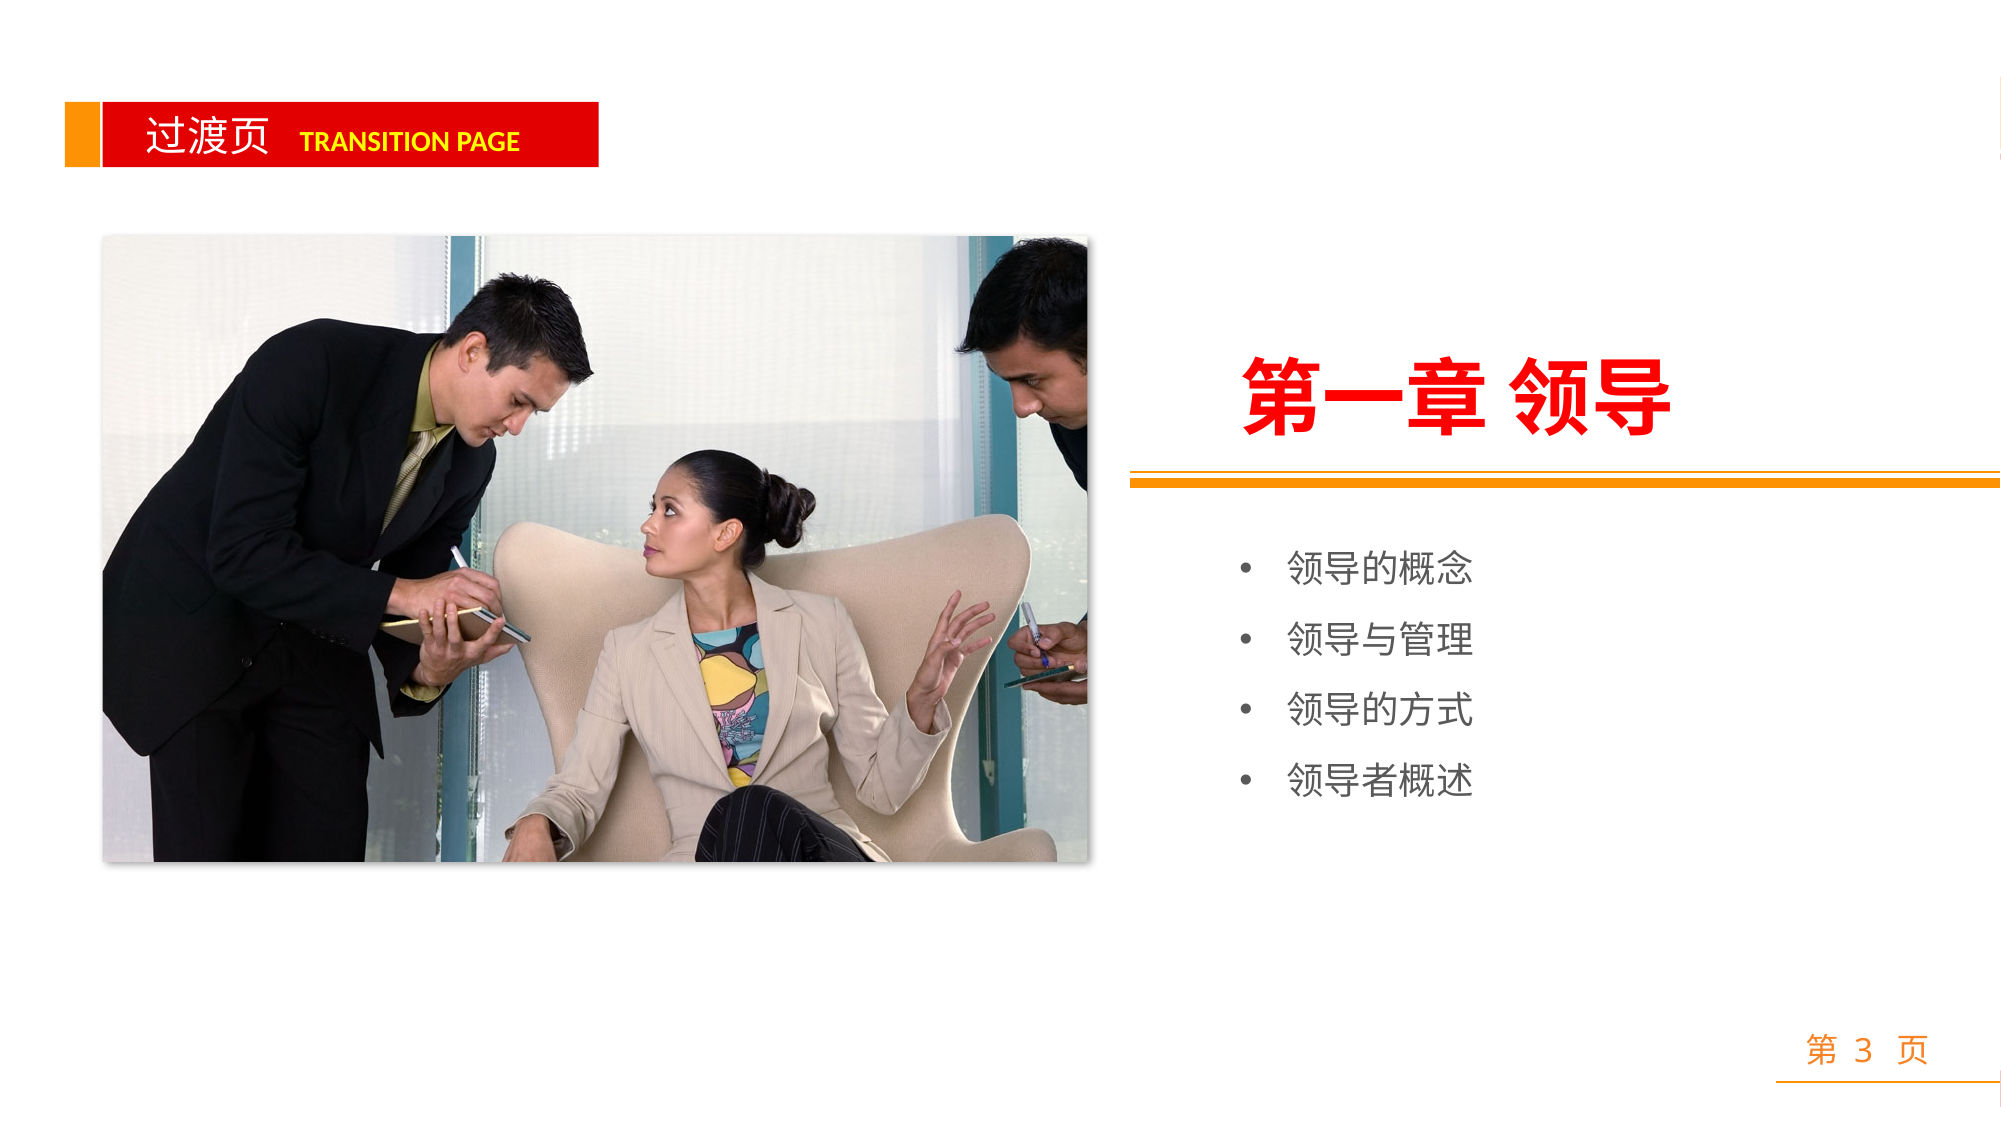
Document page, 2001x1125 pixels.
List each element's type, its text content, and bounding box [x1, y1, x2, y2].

text_box 领导的概念 [1224, 537, 1875, 598]
text_box 领导者概述 [1224, 749, 1875, 810]
text_box 第一章 领导 [1224, 338, 1875, 453]
picture [102, 236, 1088, 862]
text_box 领导的方式 [1224, 679, 1875, 739]
text_box 领导与管理 [1224, 608, 1875, 668]
